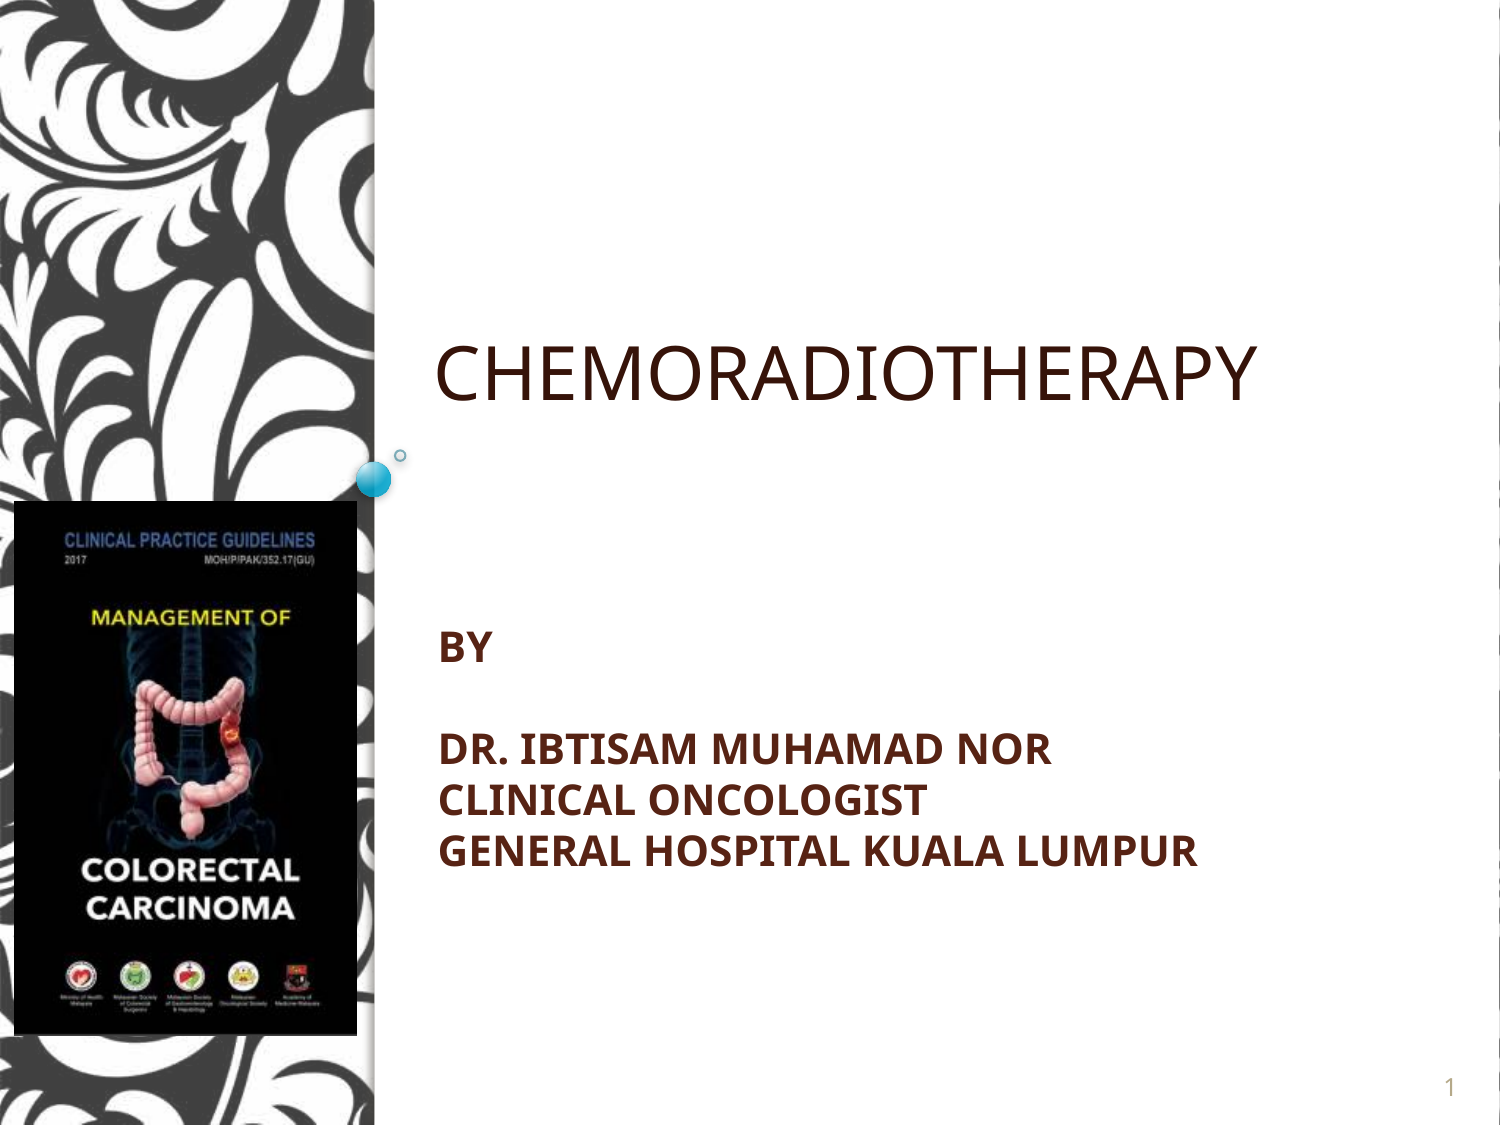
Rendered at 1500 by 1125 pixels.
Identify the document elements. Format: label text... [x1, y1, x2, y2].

list CHEMORADIOTHERAPY [415, 86, 1466, 423]
title by DR. IBTISAM MUHAMAD NOR CLINICAL ONCOLOGIST GENERAL HOSPITAL KUALA LUMPUR [422, 426, 1473, 988]
slide_number 1 [1413, 1034, 1488, 1113]
picture [14, 501, 358, 1036]
